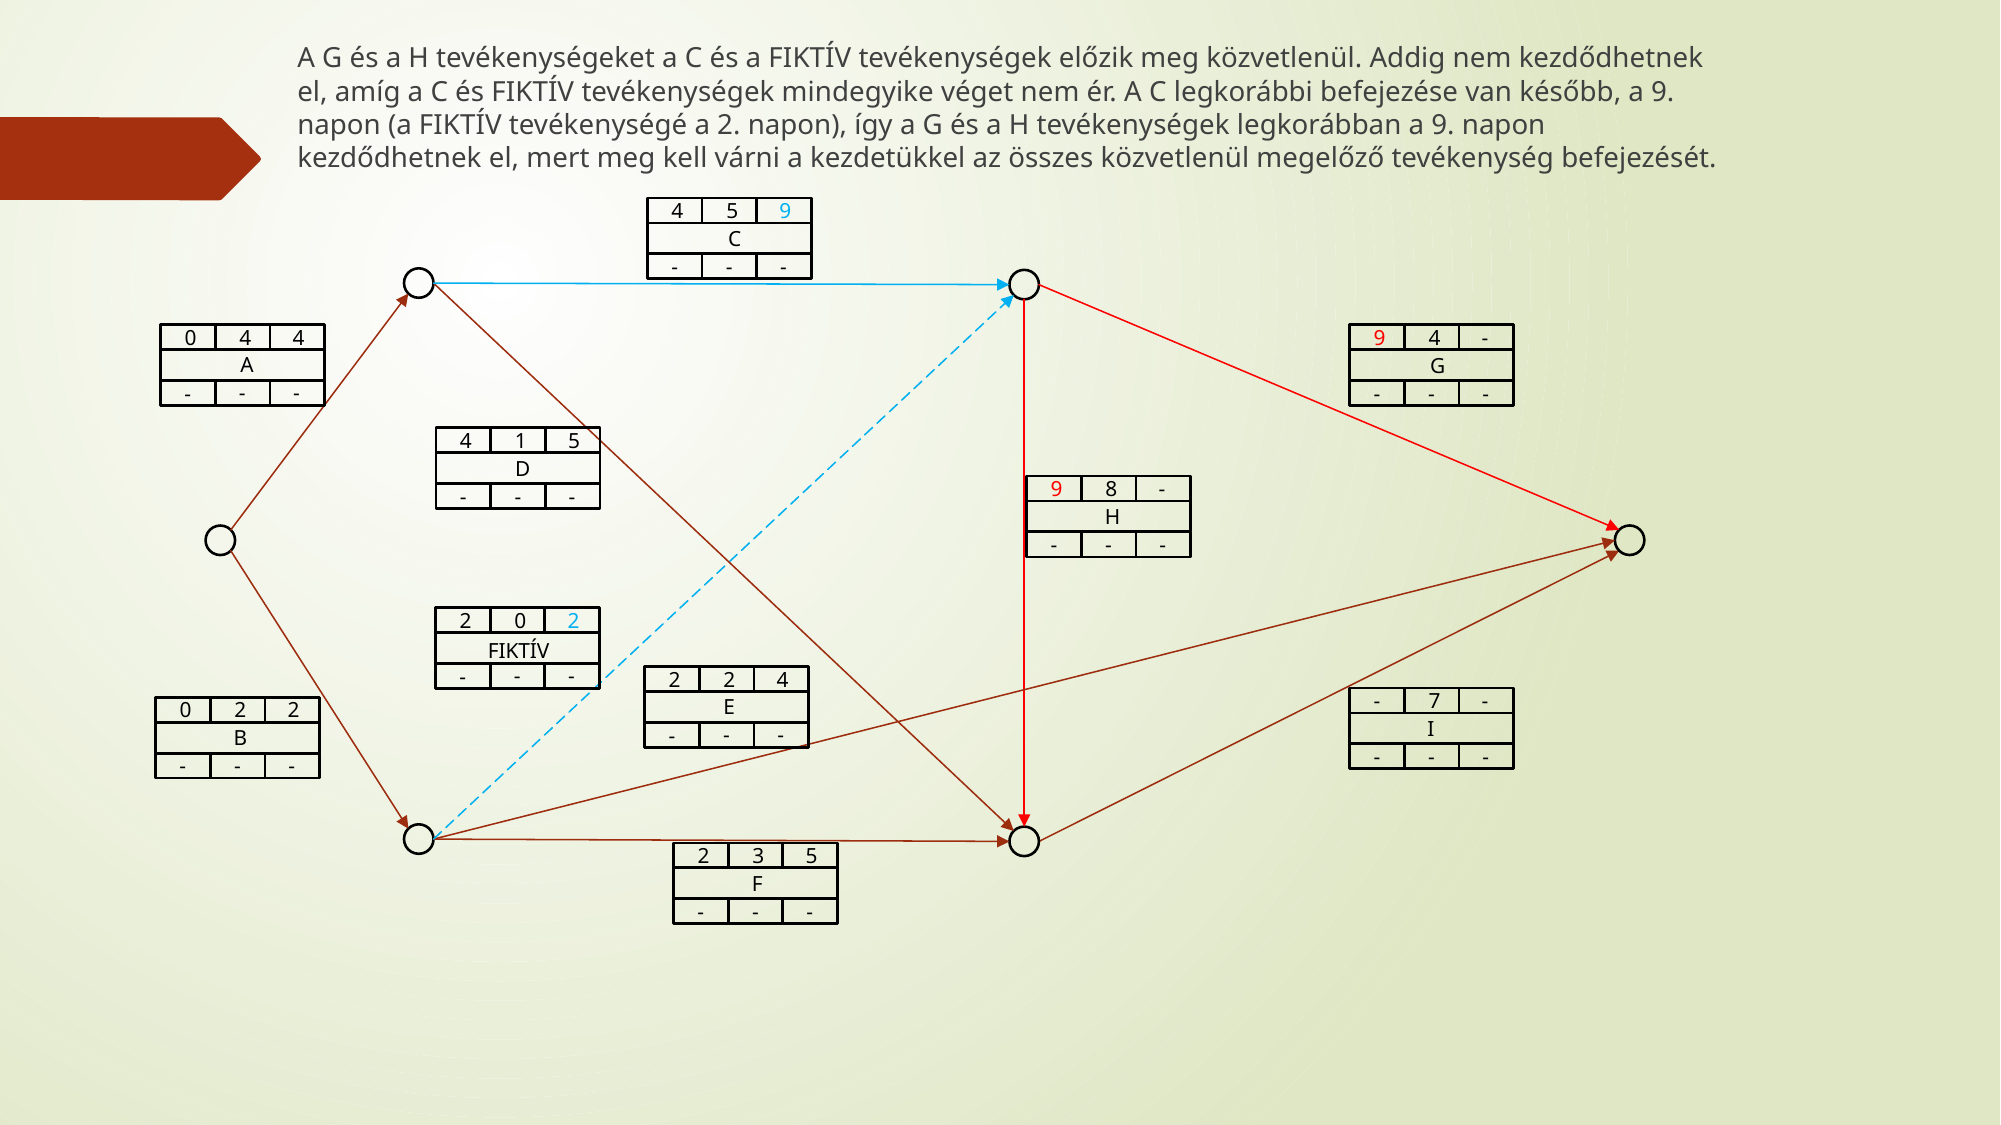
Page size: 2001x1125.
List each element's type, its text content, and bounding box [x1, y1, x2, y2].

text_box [1349, 316, 1514, 414]
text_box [1026, 468, 1191, 566]
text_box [435, 419, 601, 517]
text_box [1008, 268, 1041, 301]
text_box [435, 599, 600, 697]
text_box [644, 658, 809, 756]
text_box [1038, 284, 1620, 530]
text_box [433, 282, 1015, 832]
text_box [230, 550, 409, 829]
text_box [1018, 539, 1616, 840]
text_box [402, 266, 435, 300]
text_box A G és a H tevékenységeket a C és a FIKTÍV tevékenységek előzik meg közvetlenül. Addig nem kezdődhetnek el, amíg a C és FIKTÍV tevékenységek mindegyike véget nem ér. A C legkorábbi befejezése van később, a 9. napon (a FIKTÍV tevékenységé a 2. napon), így a G és a H tevékenységek legkorábban a 9. napon kezdődhetnek el, mert meg kell várni a kezdetükkel az összes közvetlenül megelőző tevékenység befejezését. [282, 32, 1745, 209]
text_box [1010, 848, 1038, 858]
text_box [402, 823, 432, 856]
text_box [204, 524, 237, 557]
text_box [155, 689, 320, 787]
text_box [230, 293, 409, 530]
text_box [1349, 679, 1514, 777]
text_box [1613, 524, 1646, 557]
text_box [647, 189, 812, 287]
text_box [160, 316, 325, 414]
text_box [673, 834, 838, 932]
